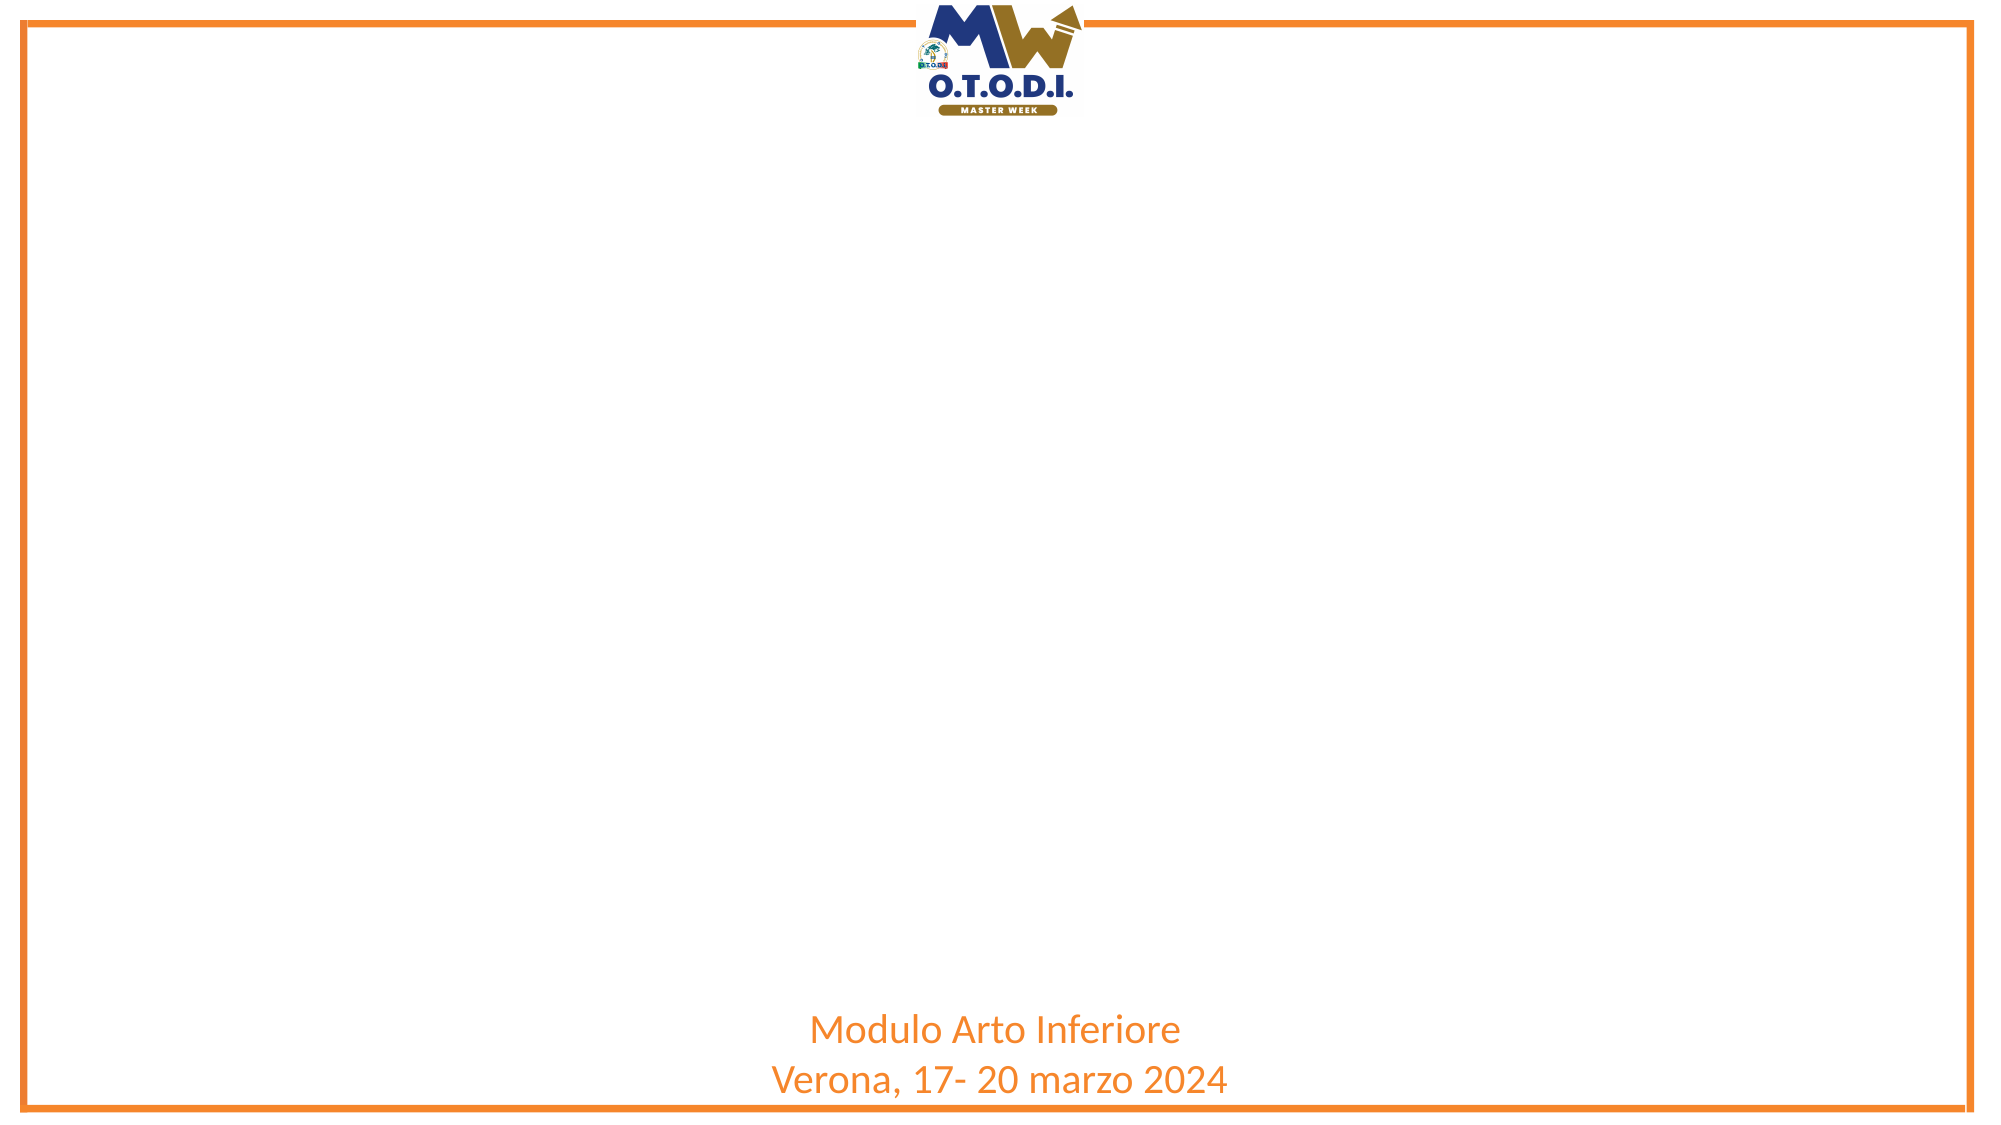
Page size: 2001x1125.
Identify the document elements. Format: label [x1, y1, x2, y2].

picture [916, 4, 1084, 117]
